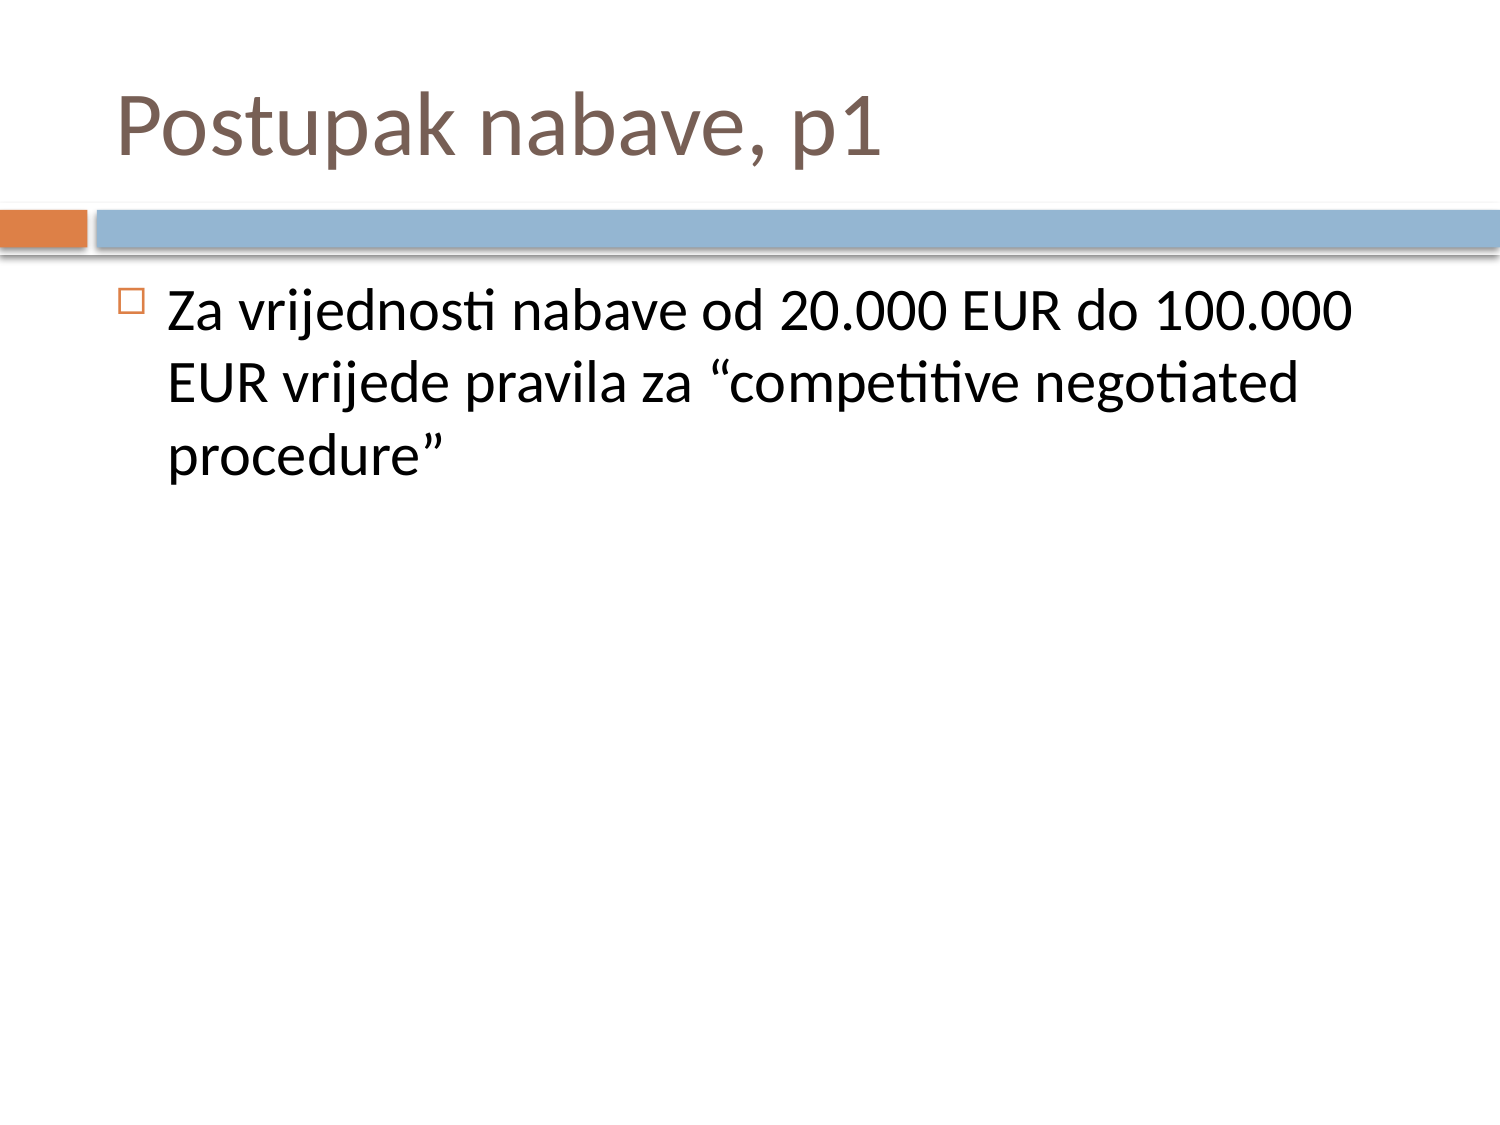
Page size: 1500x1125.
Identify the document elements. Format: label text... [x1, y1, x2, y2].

title Postupak nabave, p1 [100, 37, 1439, 201]
list Za vrijednosti nabave od 20.000 EUR do 100.000 EUR vrijede pravila za “competitive negotiated procedure” [100, 262, 1439, 1001]
